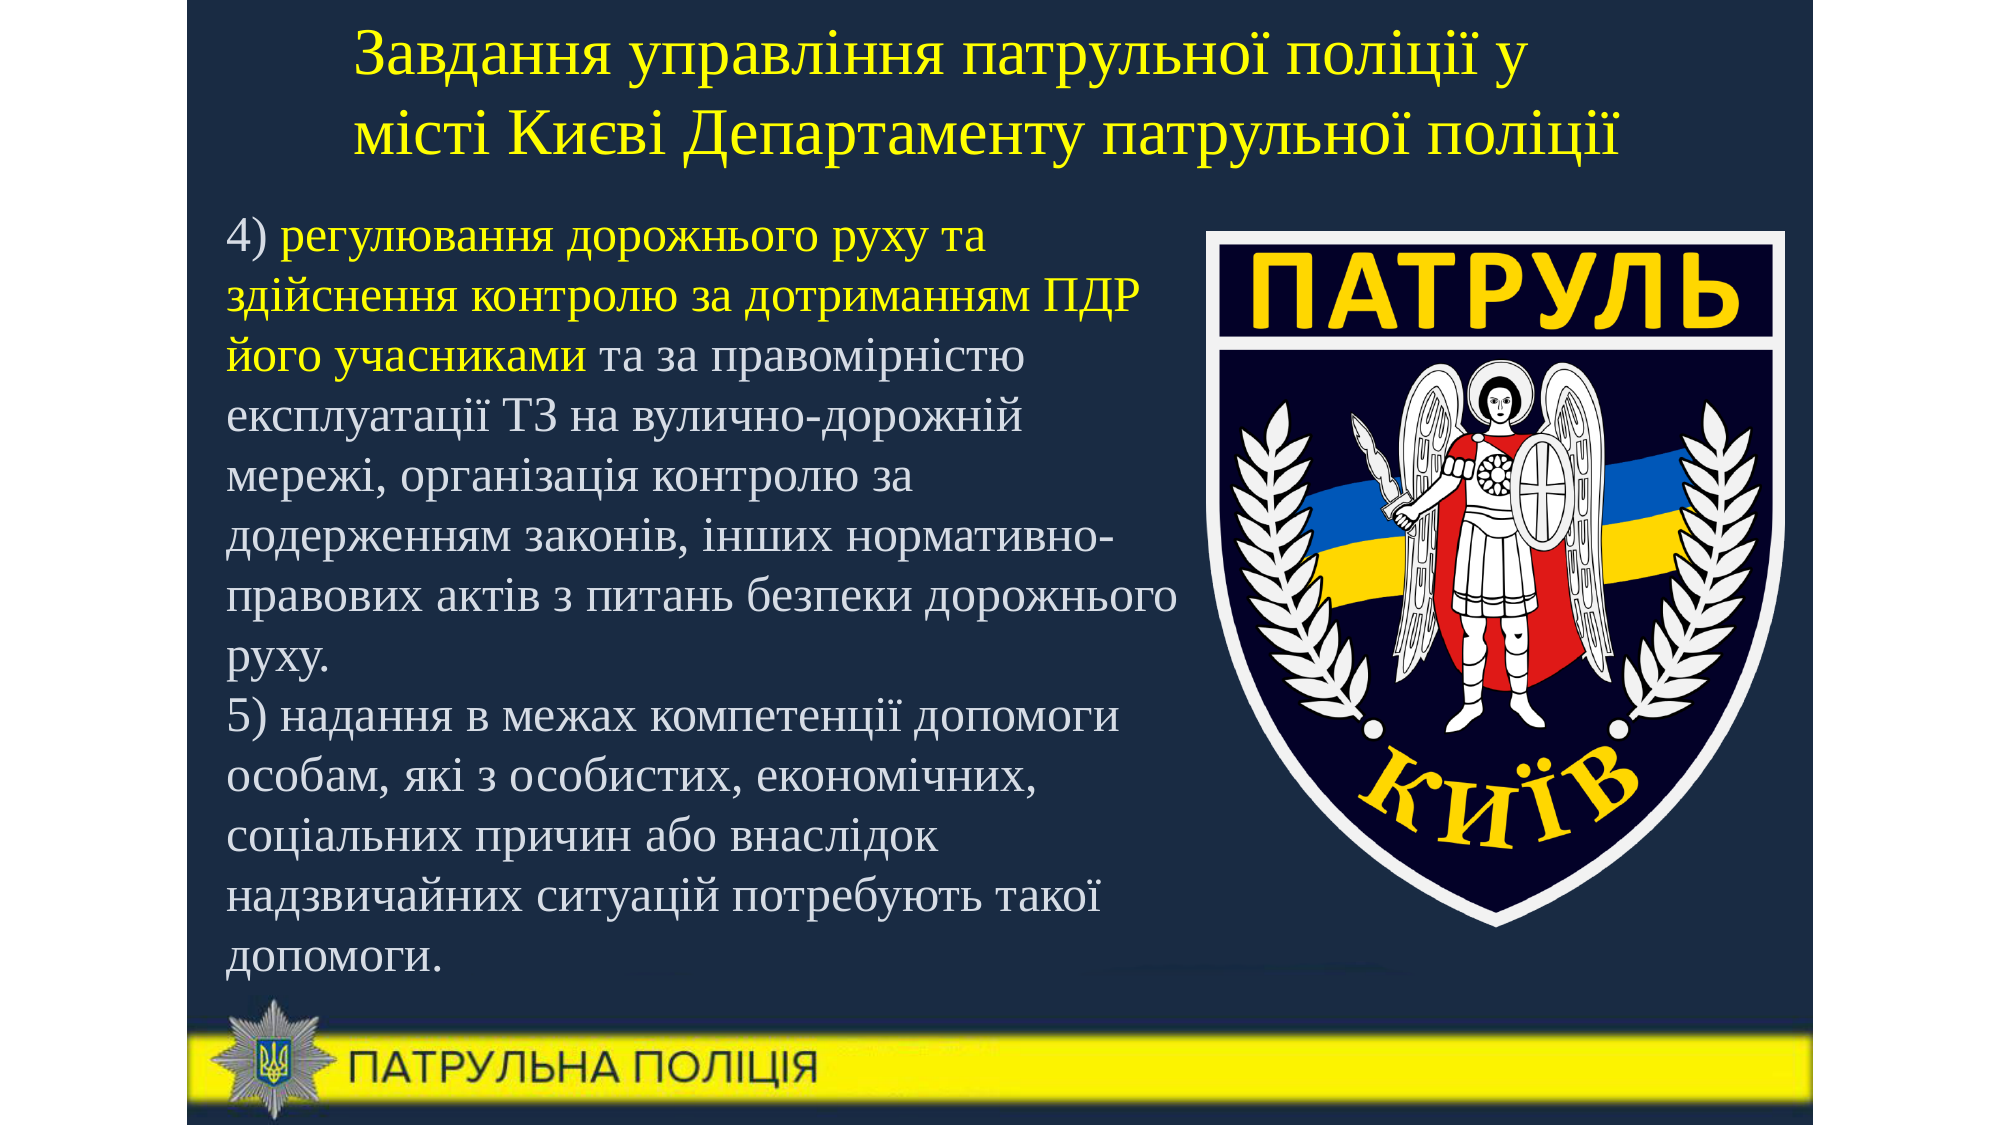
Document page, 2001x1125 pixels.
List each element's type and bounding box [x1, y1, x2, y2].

picture [187, 0, 1813, 1125]
